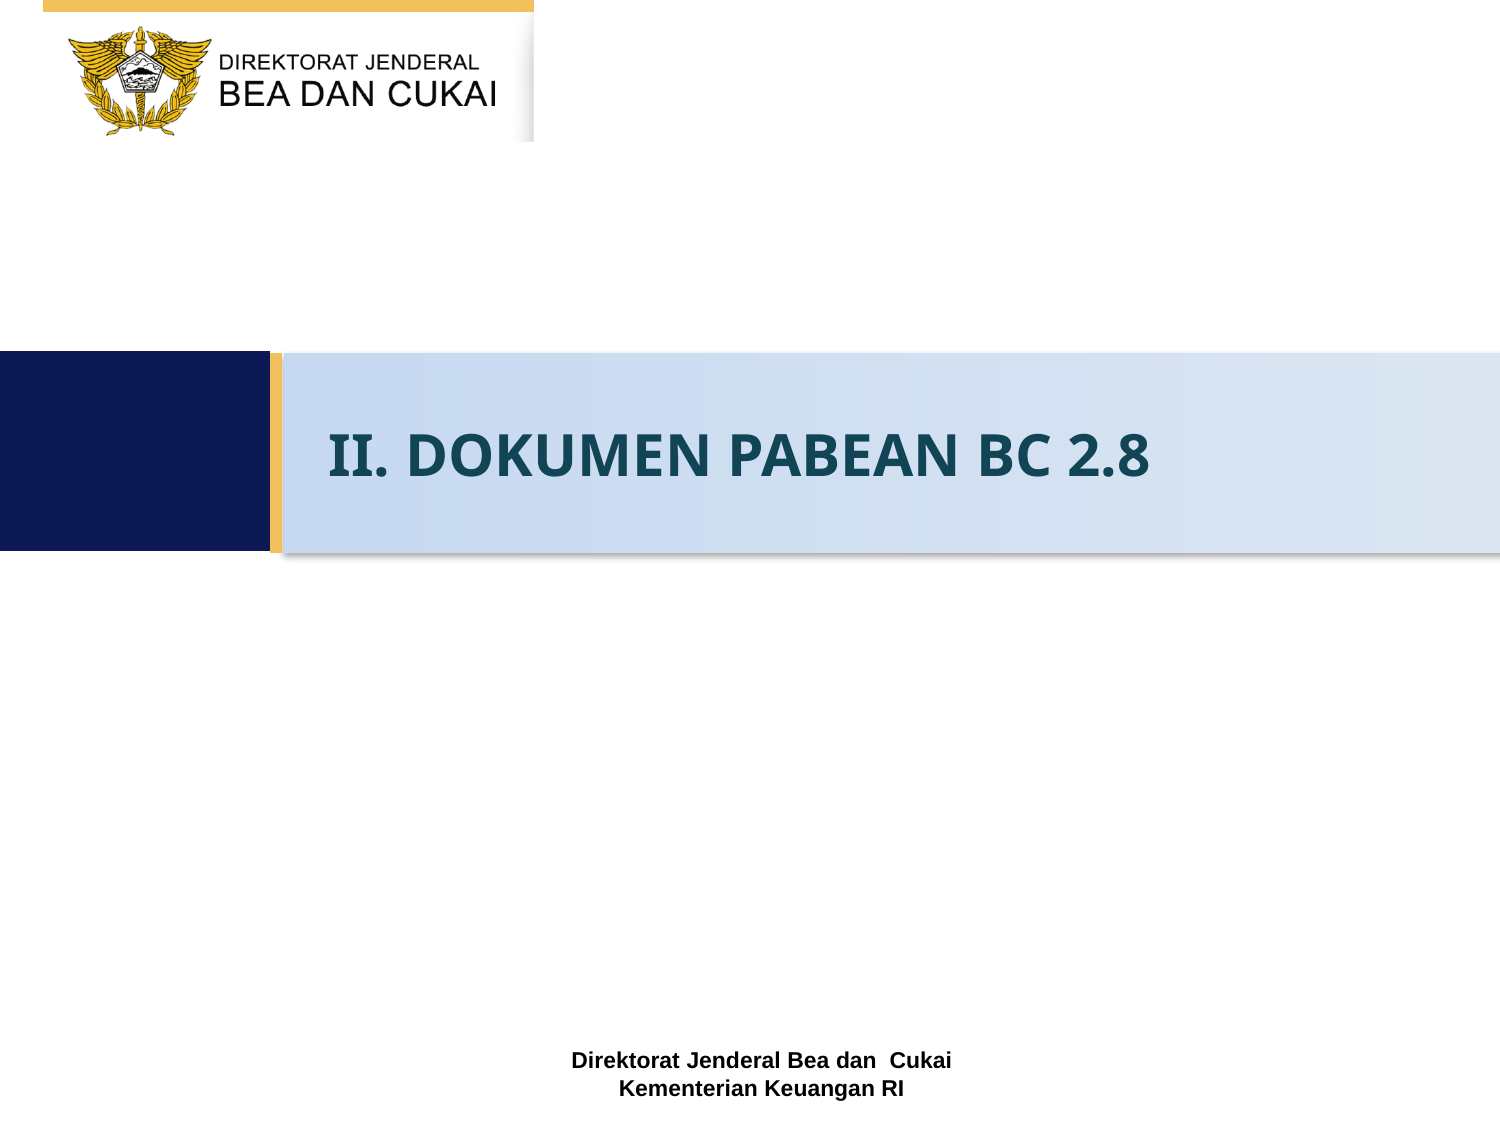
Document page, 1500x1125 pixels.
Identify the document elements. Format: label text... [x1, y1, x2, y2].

text_box Direktorat Jenderal Bea dan Cukai Kementerian Keuangan RI [383, 1038, 1140, 1109]
picture [43, 0, 538, 166]
text_box II. DOKUMEN PABEAN BC 2.8 [313, 353, 1488, 553]
text_box [283, 353, 1500, 554]
picture [0, 351, 283, 553]
